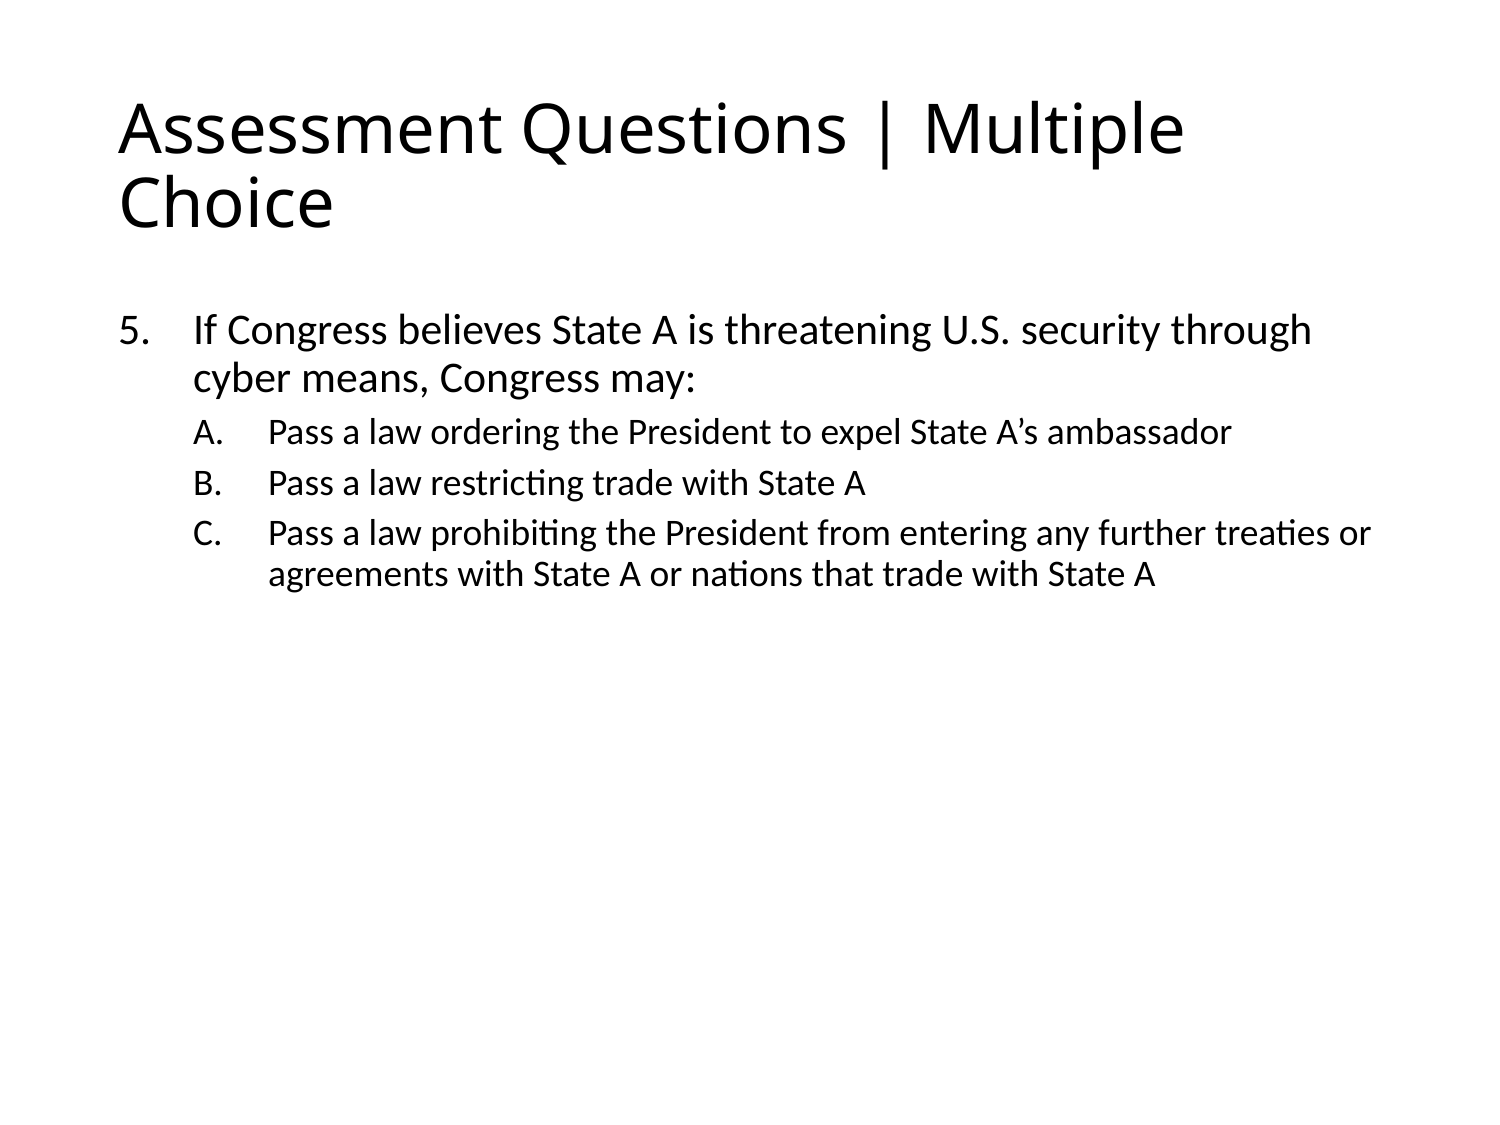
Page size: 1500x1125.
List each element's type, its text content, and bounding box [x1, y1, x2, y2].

list If Congress believes State A is threatening U.S. security through cyber means, Congress may: Pass a law ordering the President to expel State A’s ambassador Pass a law restricting trade with State A Pass a law prohibiting the President from entering any further treaties or agreements with State A or nations that trade with State A [103, 299, 1397, 1014]
title Assessment Questions | Multiple Choice [103, 59, 1397, 278]
